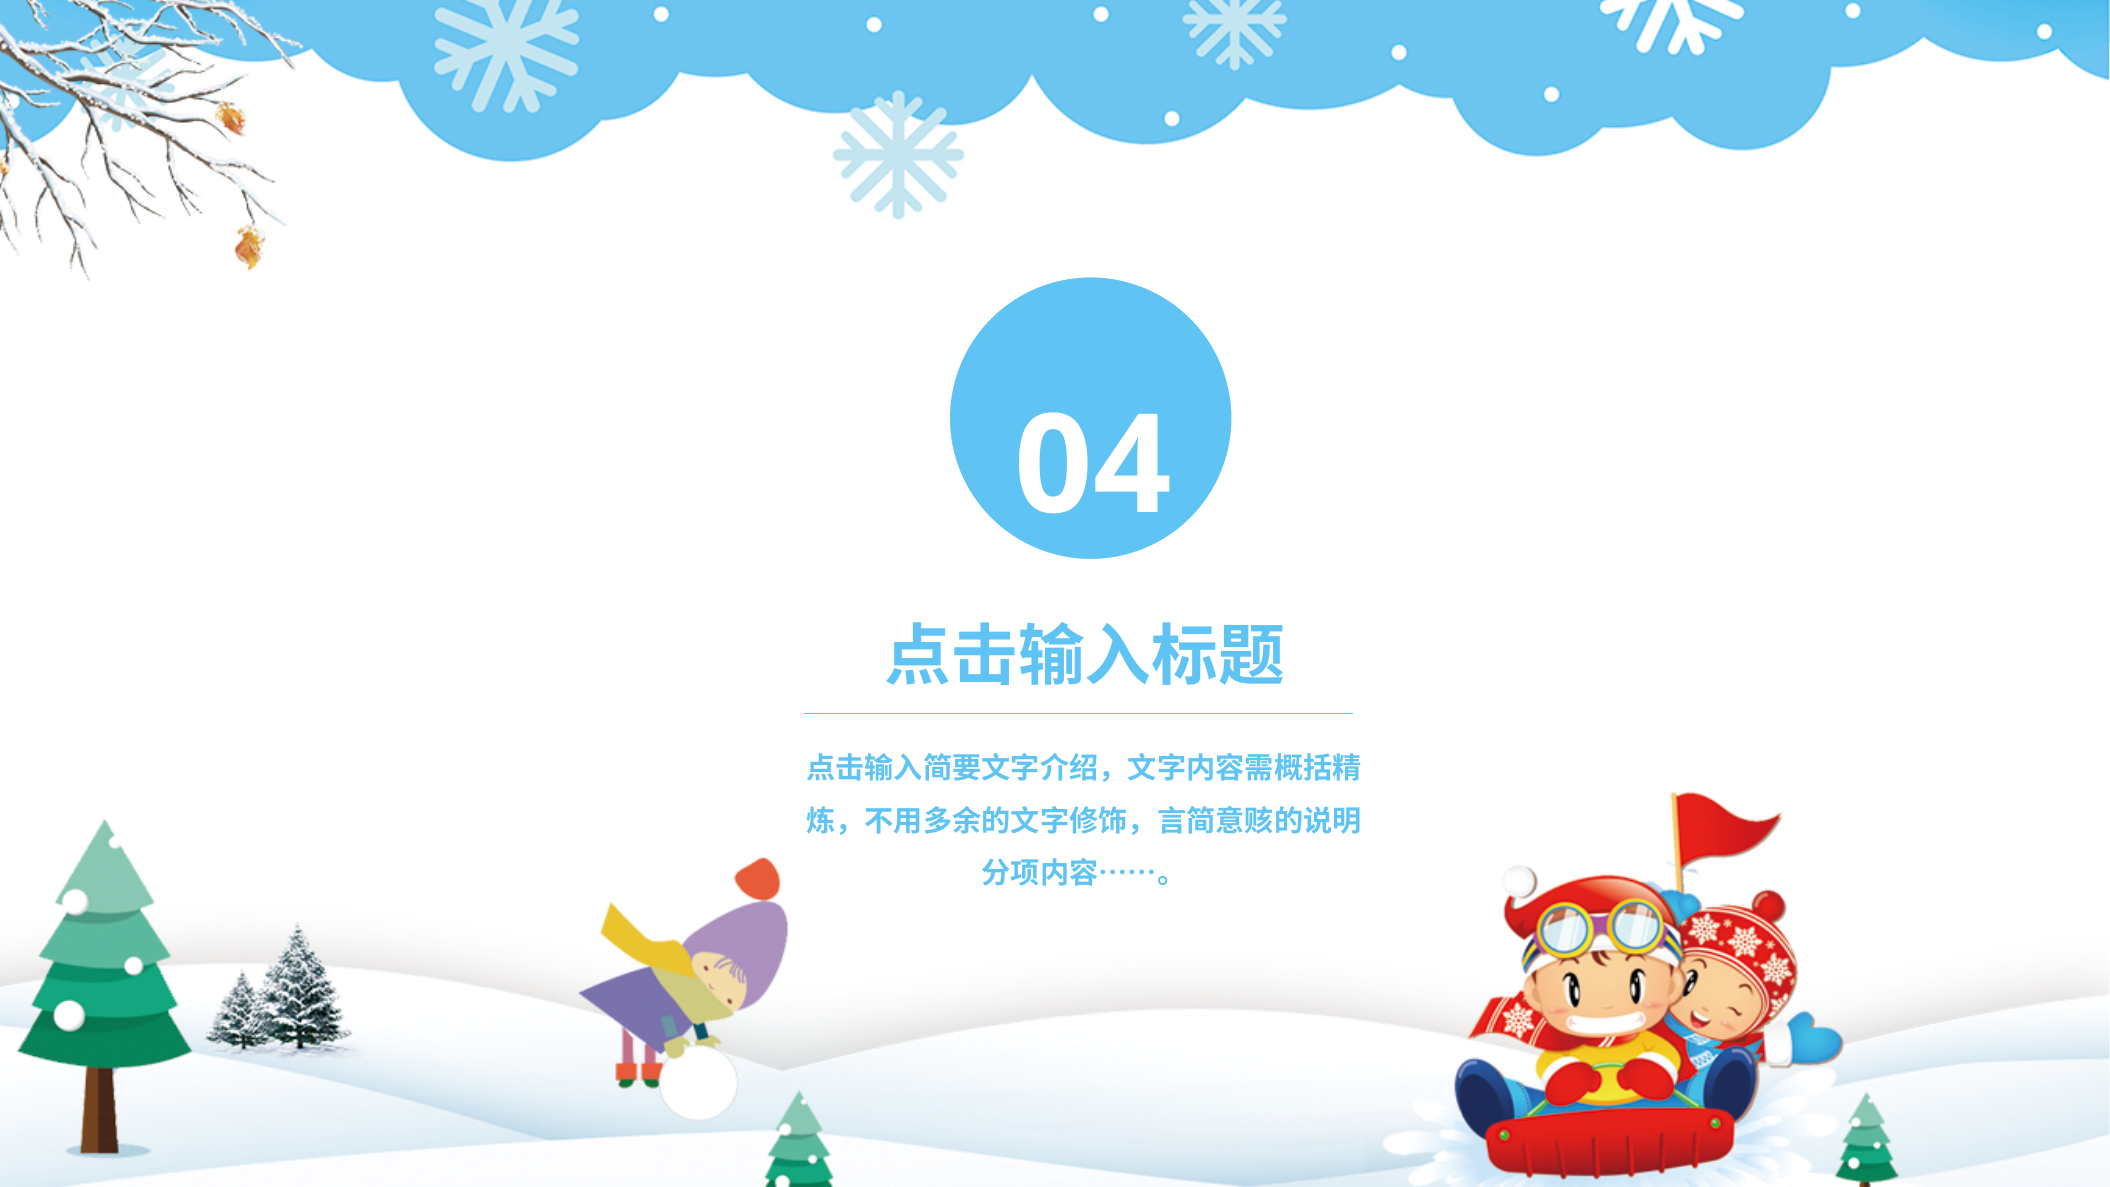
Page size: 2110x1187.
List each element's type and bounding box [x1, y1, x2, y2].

text_box [907, 274, 1280, 563]
picture [0, 0, 2110, 1187]
